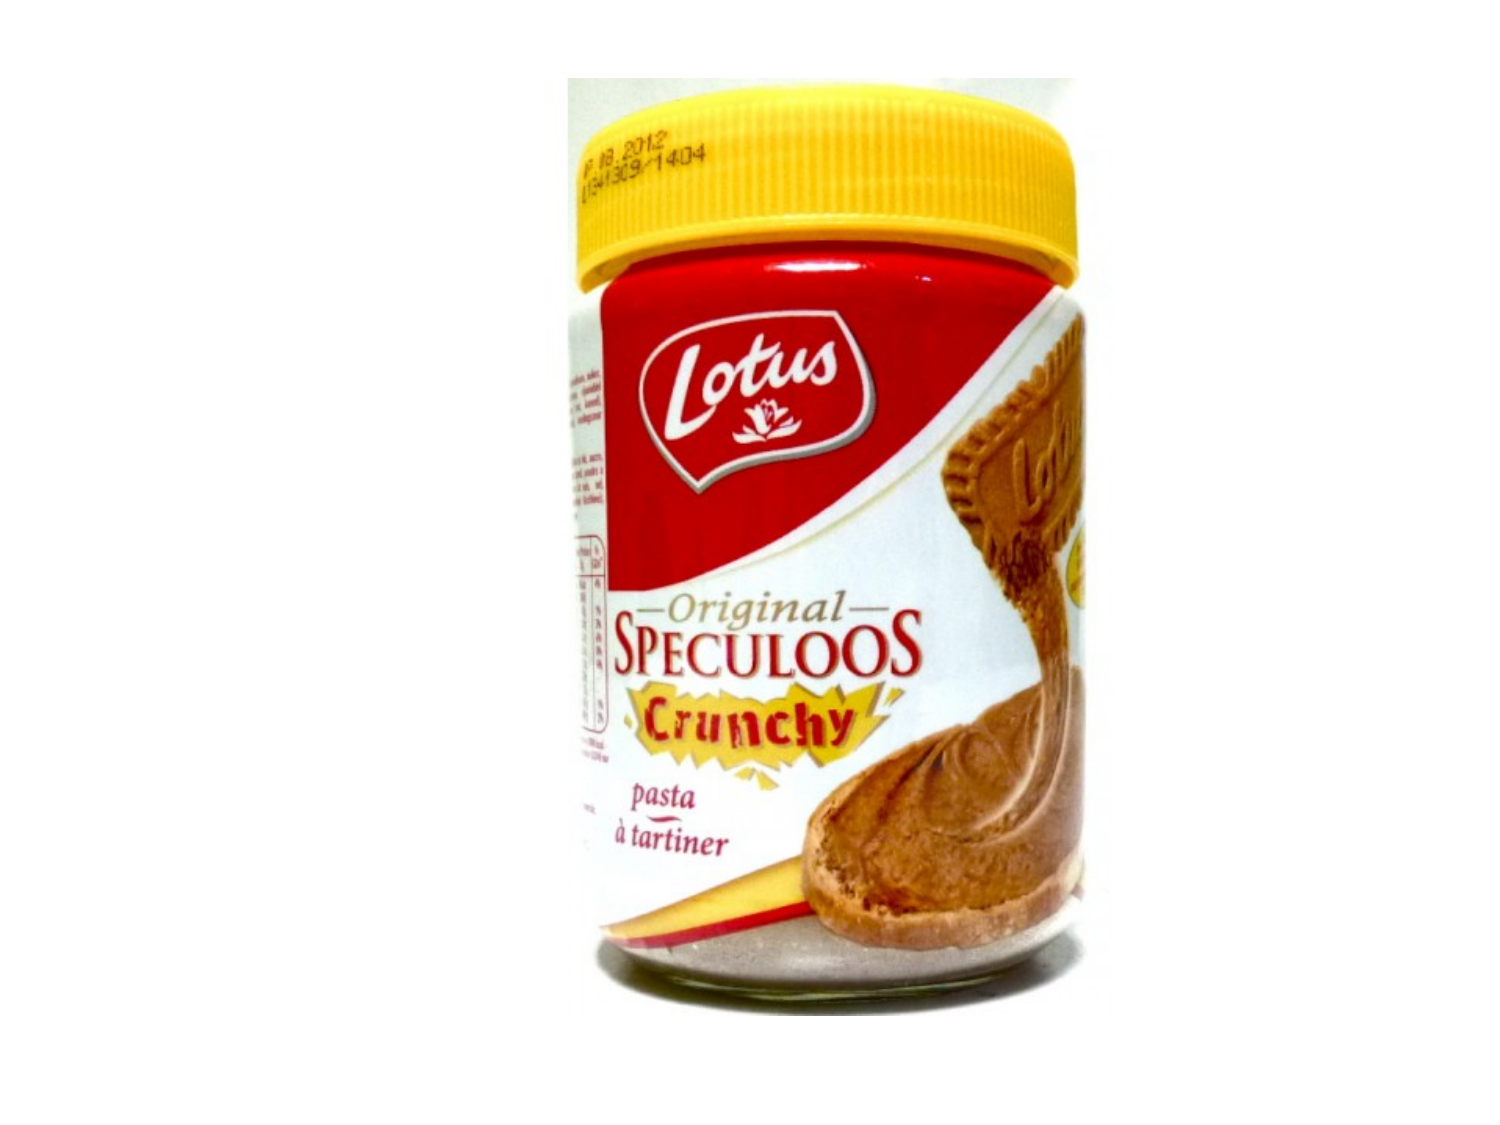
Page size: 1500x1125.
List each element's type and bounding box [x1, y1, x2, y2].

picture [371, 77, 1310, 1016]
